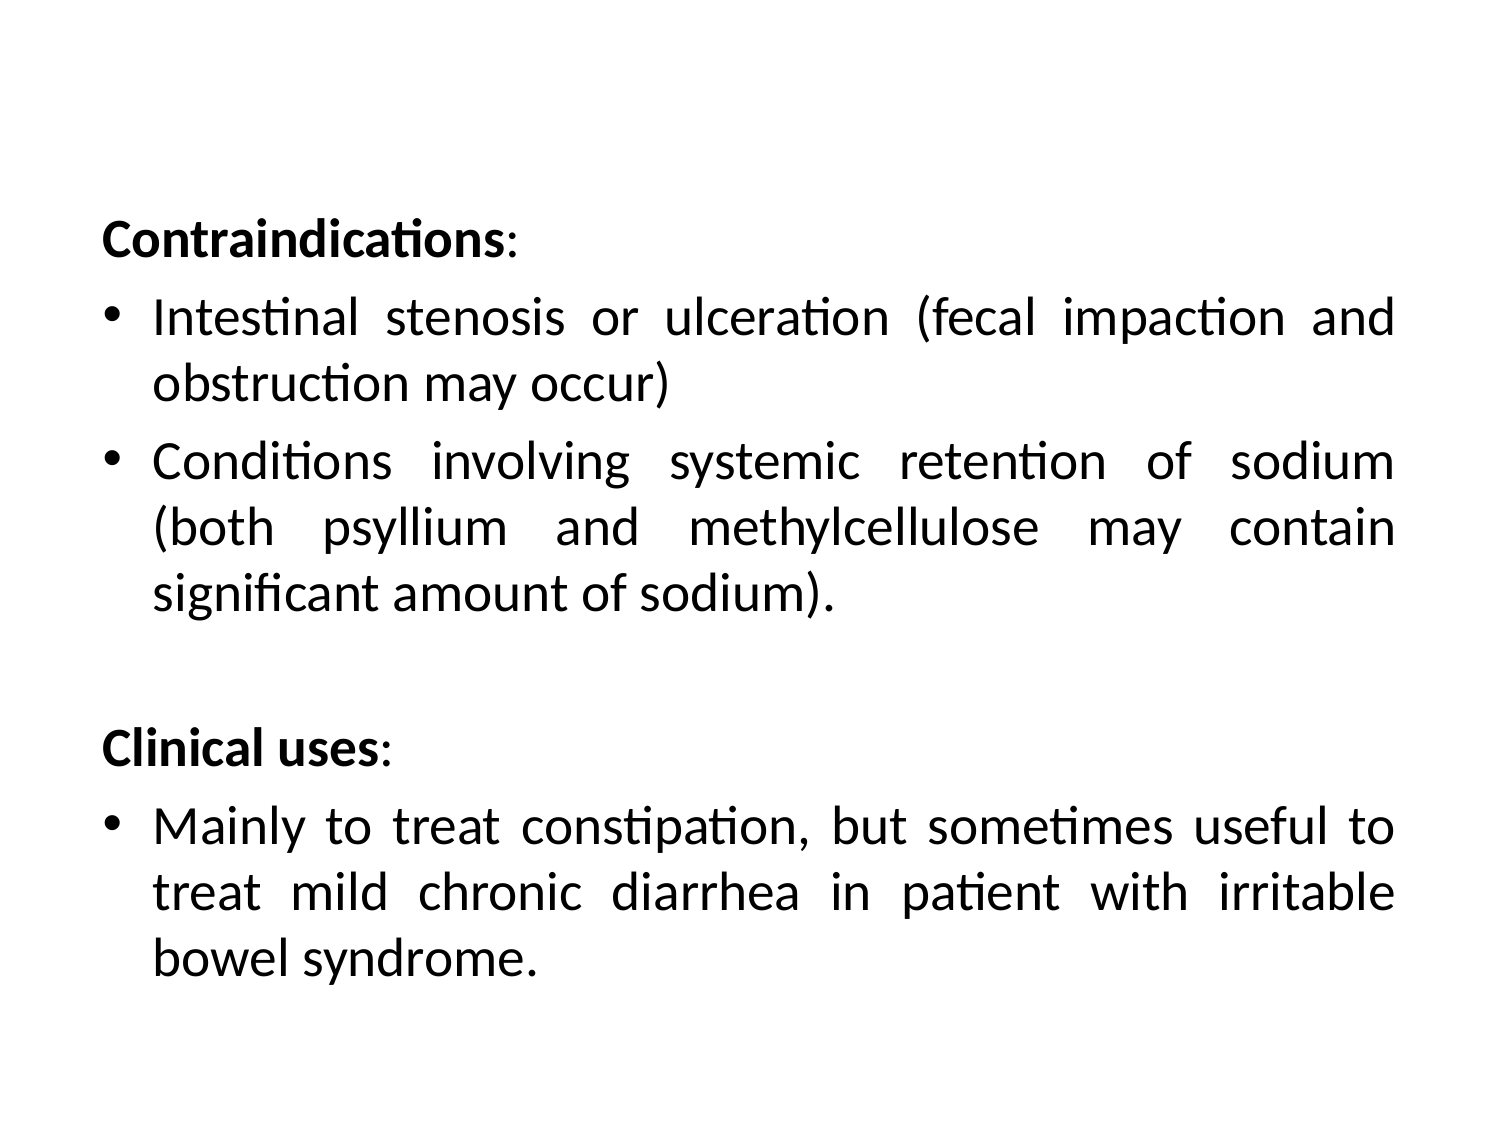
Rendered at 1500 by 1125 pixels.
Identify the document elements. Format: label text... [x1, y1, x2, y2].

list Contraindications: Intestinal stenosis or ulceration (fecal impaction and obstruction may occur) Conditions involving systemic retention of sodium (both psyllium and methylcellulose may contain significant amount of sodium). Clinical uses: Mainly to treat constipation, but sometimes useful to treat mild chronic diarrhea in patient with irritable bowel syndrome. [87, 195, 1413, 1000]
